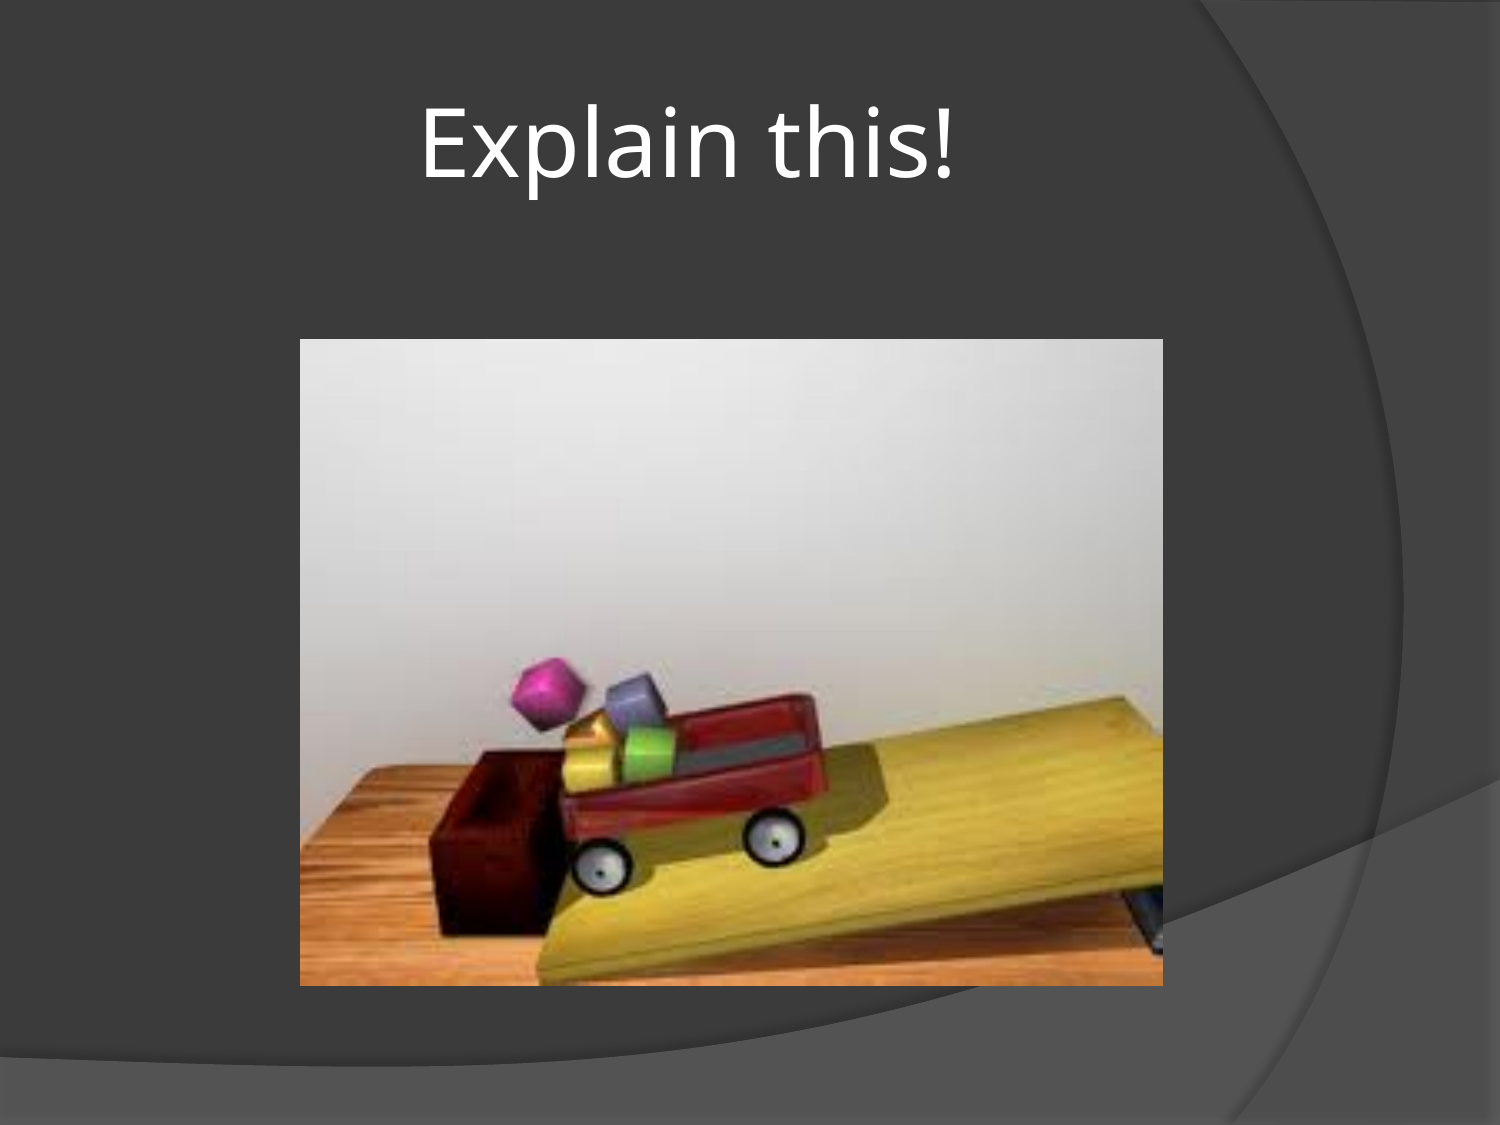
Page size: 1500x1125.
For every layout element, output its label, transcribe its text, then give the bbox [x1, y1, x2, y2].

title Explain this! [75, 45, 1300, 233]
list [299, 339, 1163, 986]
